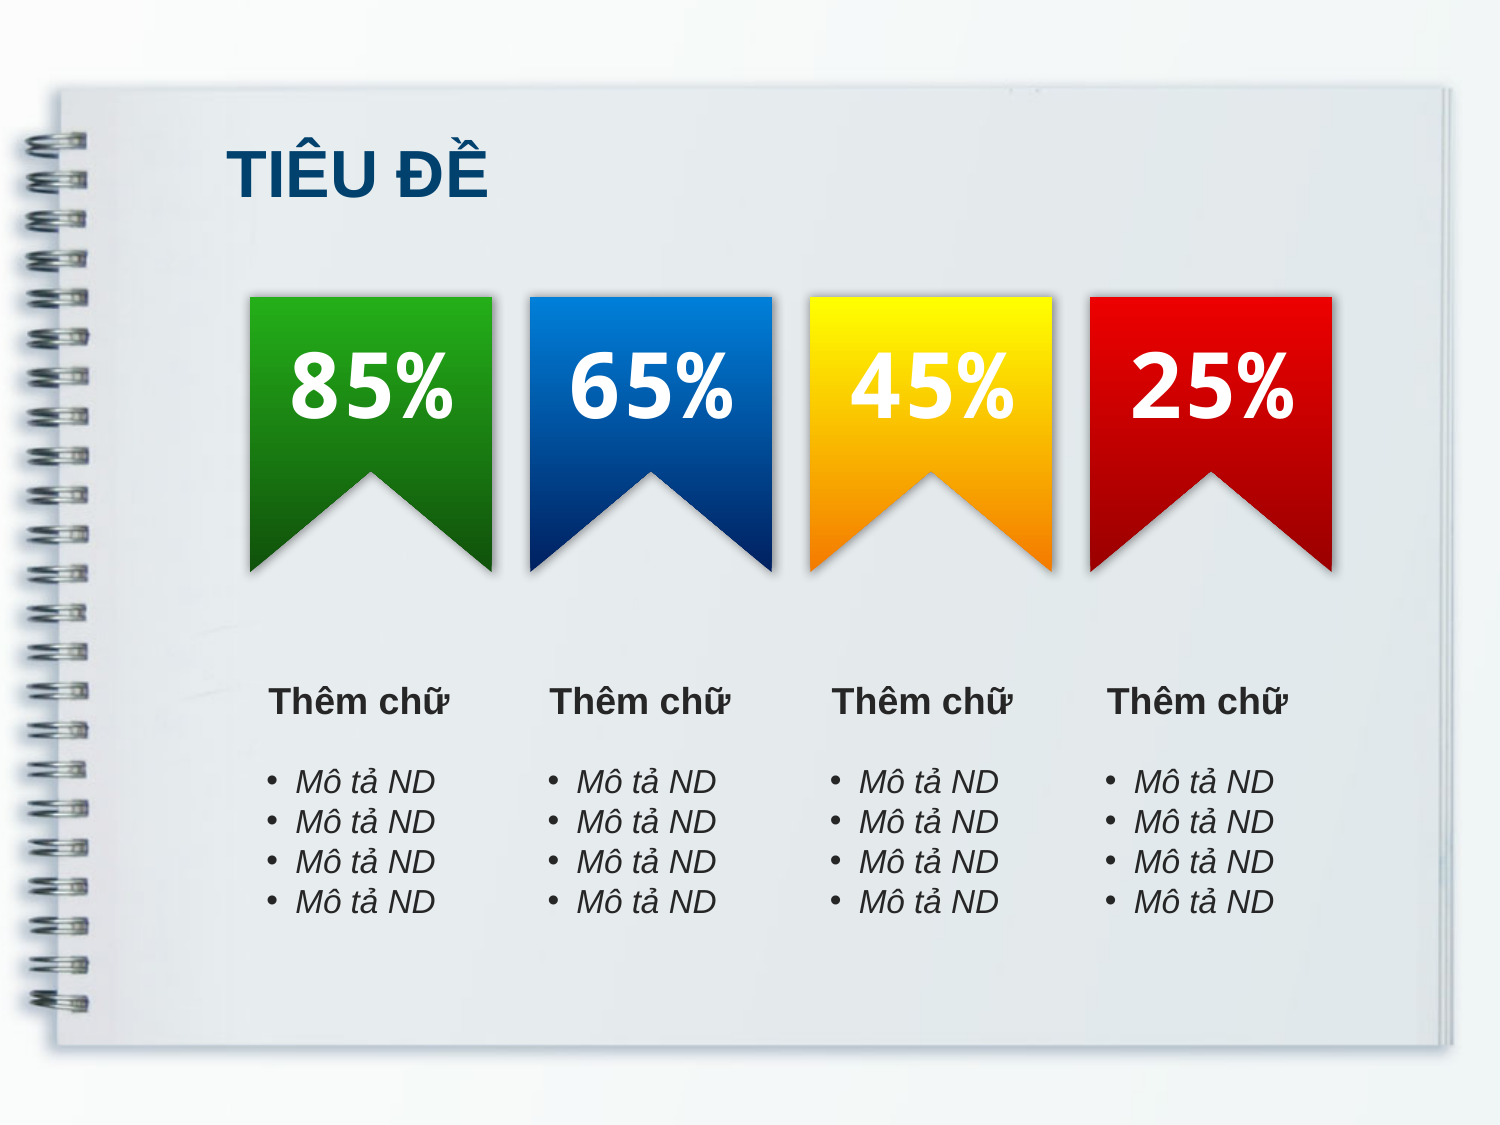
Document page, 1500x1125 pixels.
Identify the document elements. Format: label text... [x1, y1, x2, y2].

picture [0, 0, 1500, 1125]
text_box TIÊU ĐỀ [211, 123, 505, 219]
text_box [1090, 668, 1328, 950]
text_box 45% [833, 319, 1029, 444]
text_box 85% [272, 319, 468, 444]
text_box 65% [553, 319, 748, 444]
text_box [810, 297, 1052, 573]
text_box [250, 297, 492, 573]
text_box 25% [1113, 319, 1309, 444]
text_box [530, 297, 772, 573]
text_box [251, 668, 489, 950]
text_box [814, 668, 1052, 950]
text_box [532, 668, 770, 950]
text_box [1090, 297, 1332, 573]
